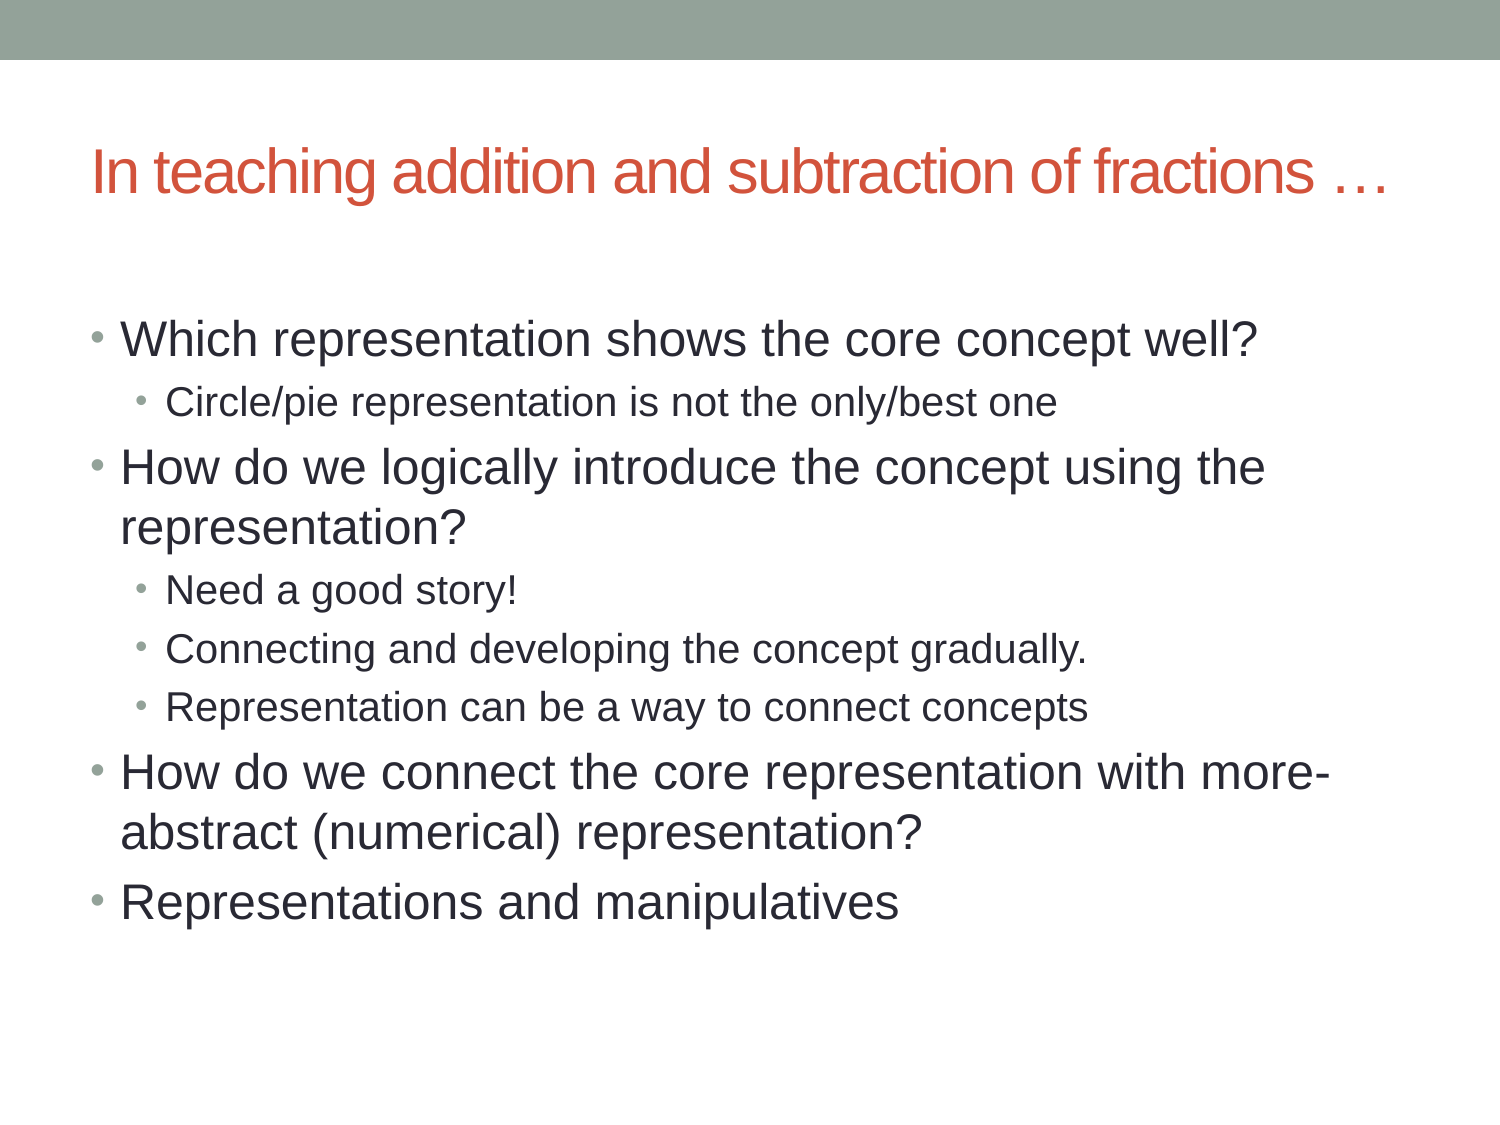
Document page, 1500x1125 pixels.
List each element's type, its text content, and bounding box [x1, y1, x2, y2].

title In teaching addition and subtraction of fractions … [75, 87, 1425, 250]
list Which representation shows the core concept well? Circle/pie representation is not the only/best one How do we logically introduce the concept using the representation? Need a good story! Connecting and developing the concept gradually. Representation can be a way to connect concepts How do we connect the core representation with more-abstract (numerical) representation? Representations and manipulatives [75, 298, 1425, 1063]
